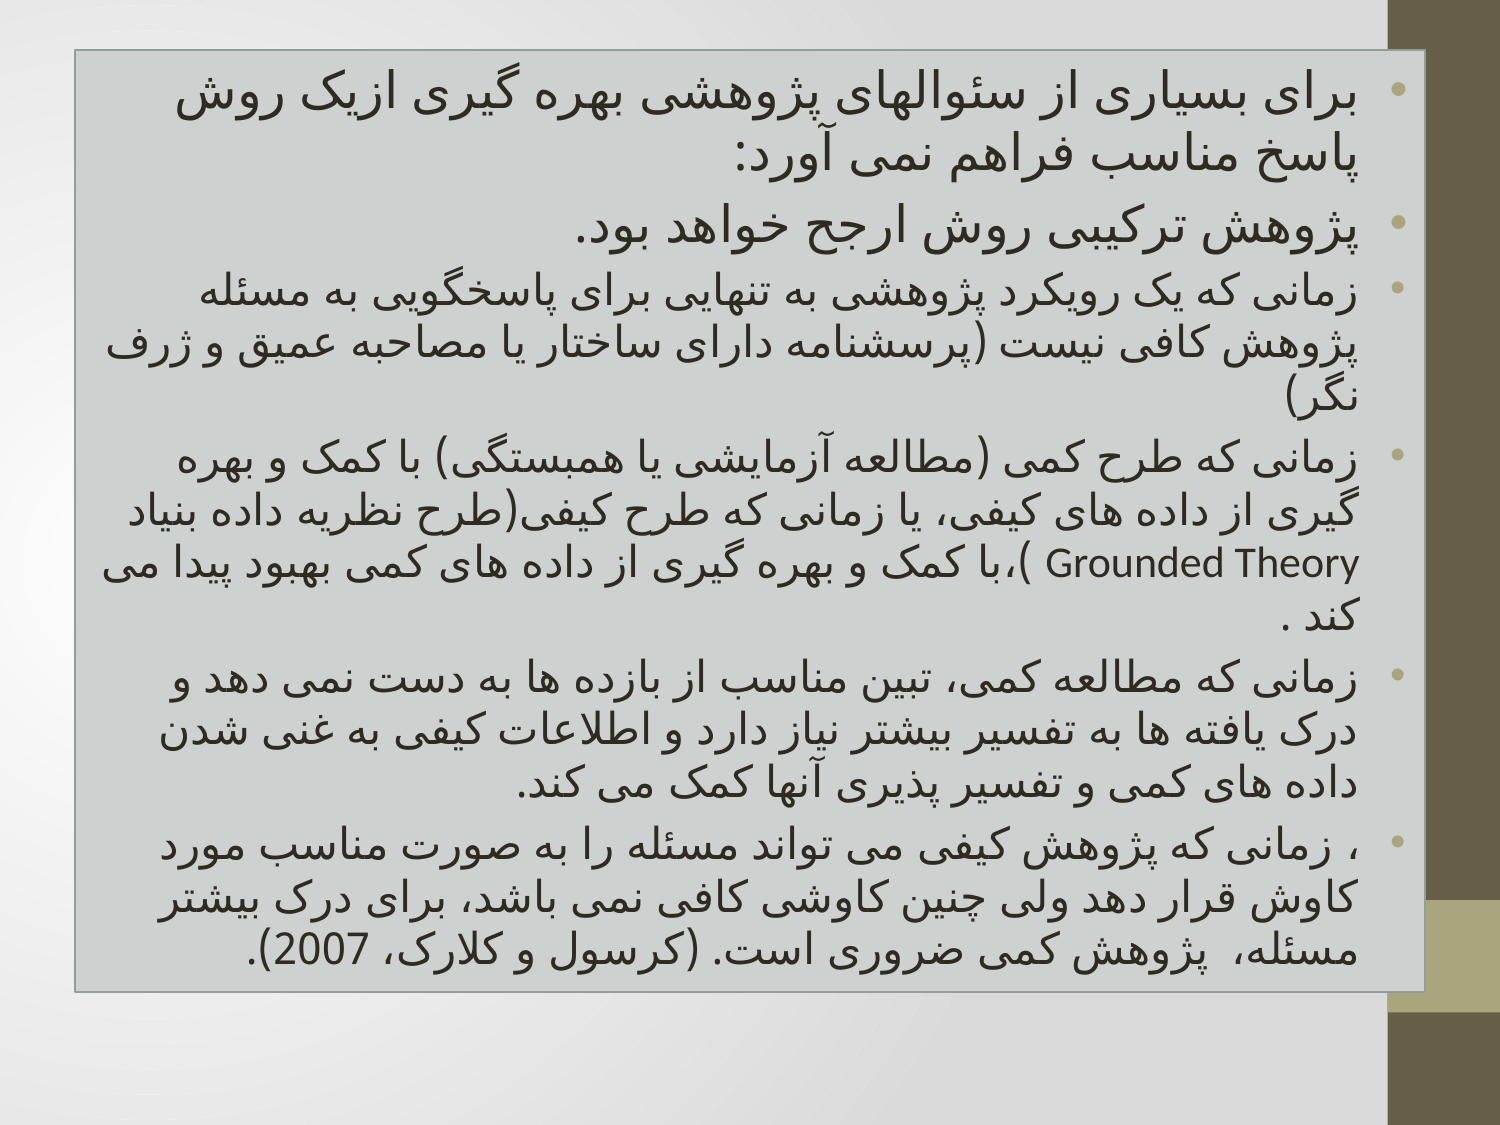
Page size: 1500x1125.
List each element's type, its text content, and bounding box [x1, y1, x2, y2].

list برای بسیاری از سئوالهای پژوهشی بهره گیری ازیک روش پاسخ مناسب فراهم نمی آورد: پژوهش ترکیبی روش ارجح خواهد بود. زمانی که یک رویکرد پژوهشی به تنهایی برای پاسخگویی به مسئله پژوهش کافی نیست (پرسشنامه دارای ساختار یا مصاحبه عمیق و ژرف نگر) زمانی که طرح کمی (مطالعه آزمایشی یا همبستگی) با کمک و بهره گیری از داده های کیفی، یا زمانی که طرح کیفی(طرح نظریه داده بنیاد Grounded Theory )،با کمک و بهره گیری از داده های کمی بهبود پیدا می کند . زمانی که مطالعه کمی، تبین مناسب از بازده ها به دست نمی دهد و درک یافته ها به تفسیر بیشتر نیاز دارد و اطلاعات کیفی به غنی شدن داده های کمی و تفسیر پذیری آنها کمک می کند. ، زمانی که پژوهش کیفی می تواند مسئله را به صورت مناسب مورد کاوش قرار دهد ولی چنین کاوشی کافی نمی باشد، برای درک بیشتر مسئله، پژوهش کمی ضروری است. (کرسول و کلارک، 2007). [74, 49, 1426, 993]
